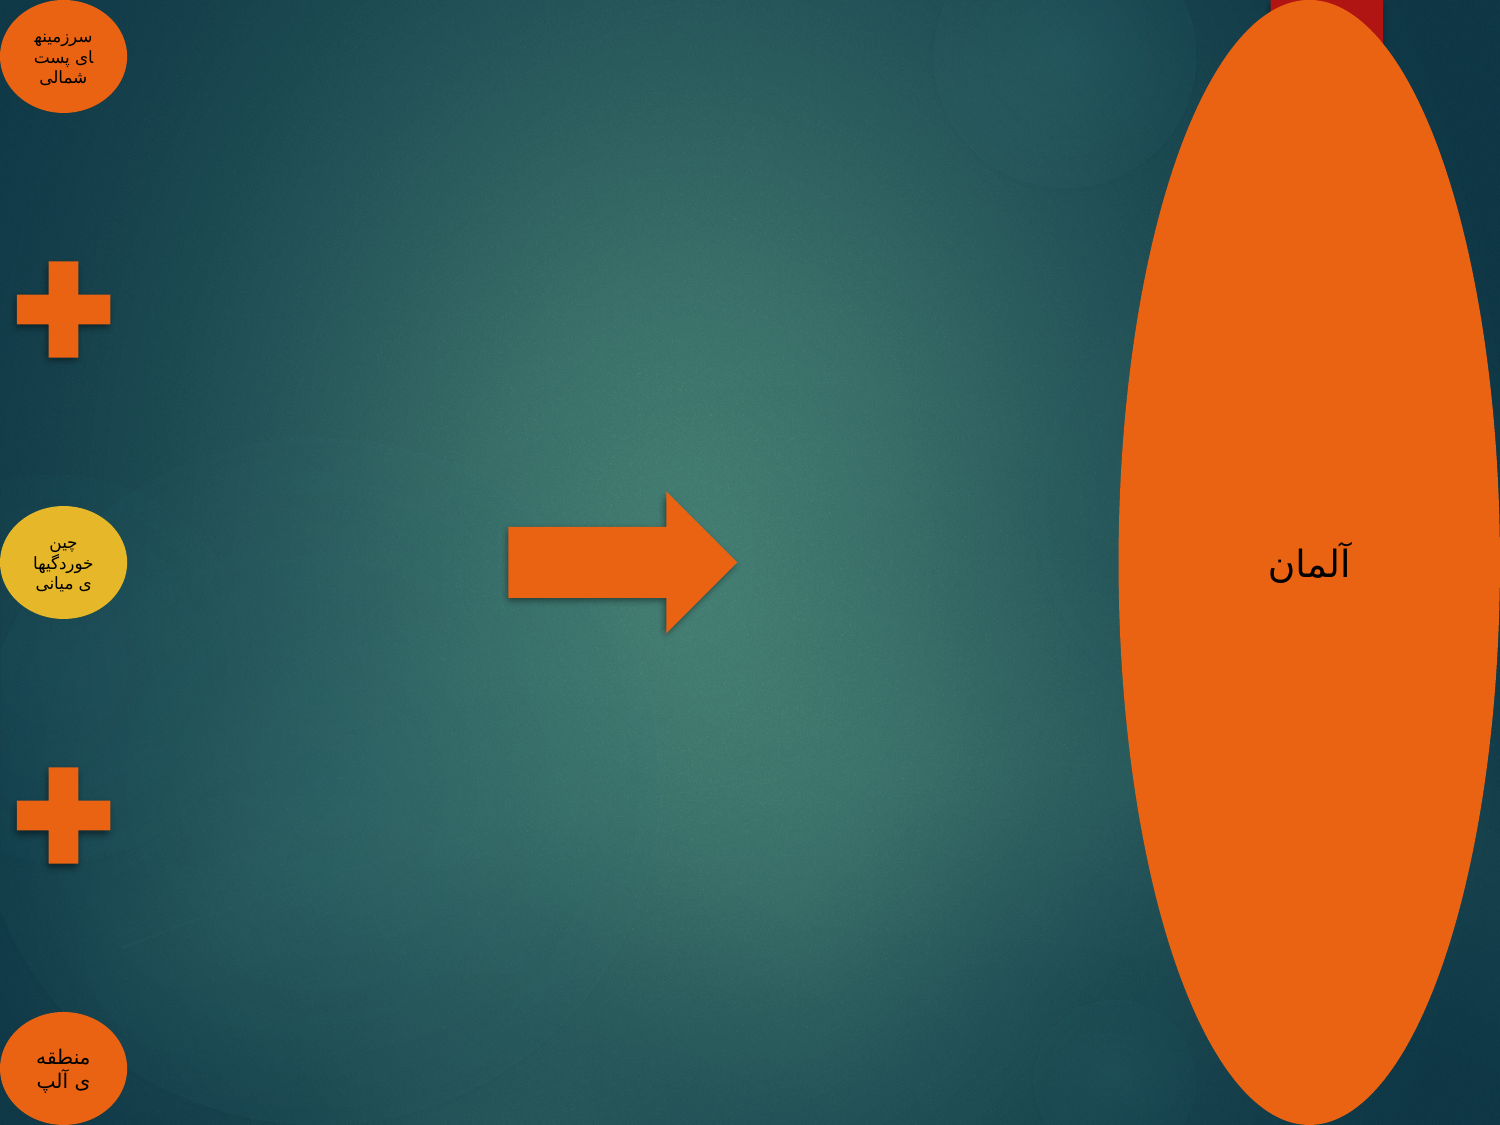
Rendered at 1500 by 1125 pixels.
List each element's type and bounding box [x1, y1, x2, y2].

text_box [0, 0, 1500, 1125]
